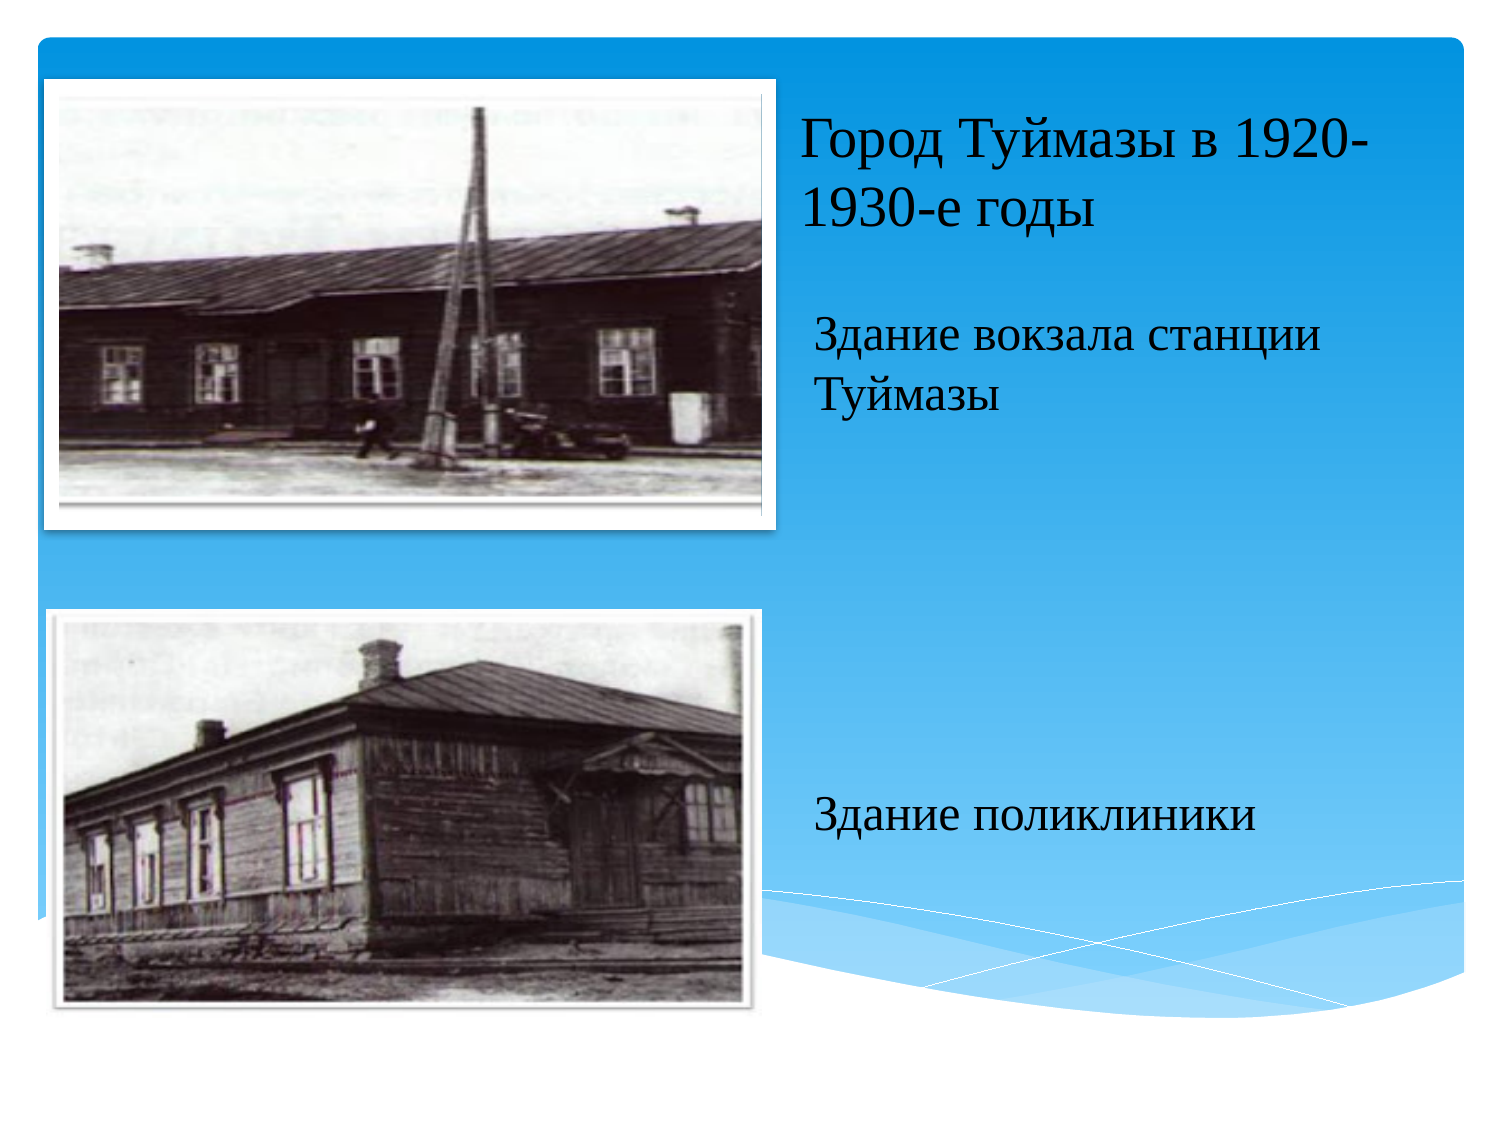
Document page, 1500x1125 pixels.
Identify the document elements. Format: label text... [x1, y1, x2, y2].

picture [46, 609, 762, 1018]
picture [58, 93, 762, 516]
list Здание вокзала станции Туймазы Здание поликлиники [798, 292, 1425, 985]
title Город Туймазы в 1920-1930-е годы [785, 55, 1425, 247]
